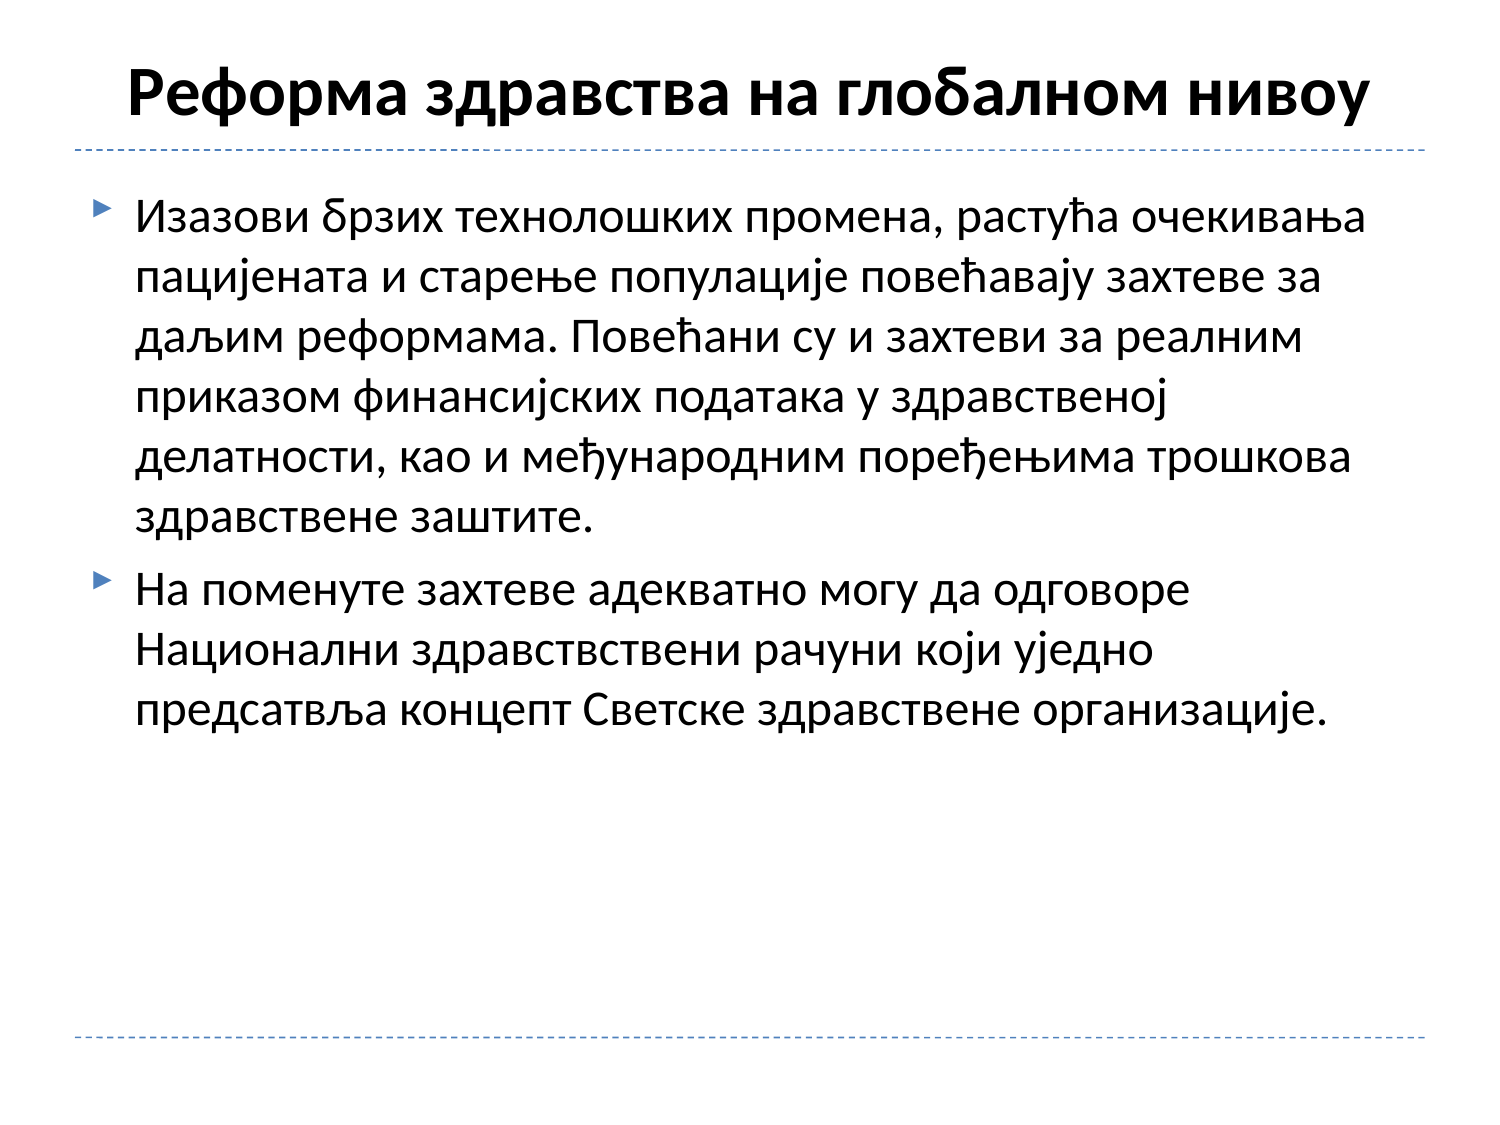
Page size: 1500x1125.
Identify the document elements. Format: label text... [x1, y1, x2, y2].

list Изазови брзих технолошких промена, растућа очекивања пацијената и старење популације повећавају захтеве за даљим реформама. Повећани су и захтеви за реалним приказом финансијских података у здравственој делатности, као и међународним поређењима трошкова здравствене заштите. На поменуте захтеве адекватно могу да одговоре Национални здравствствени рачуни који уједно предсатвља концепт Светске здравствене организације. [74, 174, 1426, 1038]
title Реформа здравства на глобалном нивоу [74, 12, 1426, 138]
